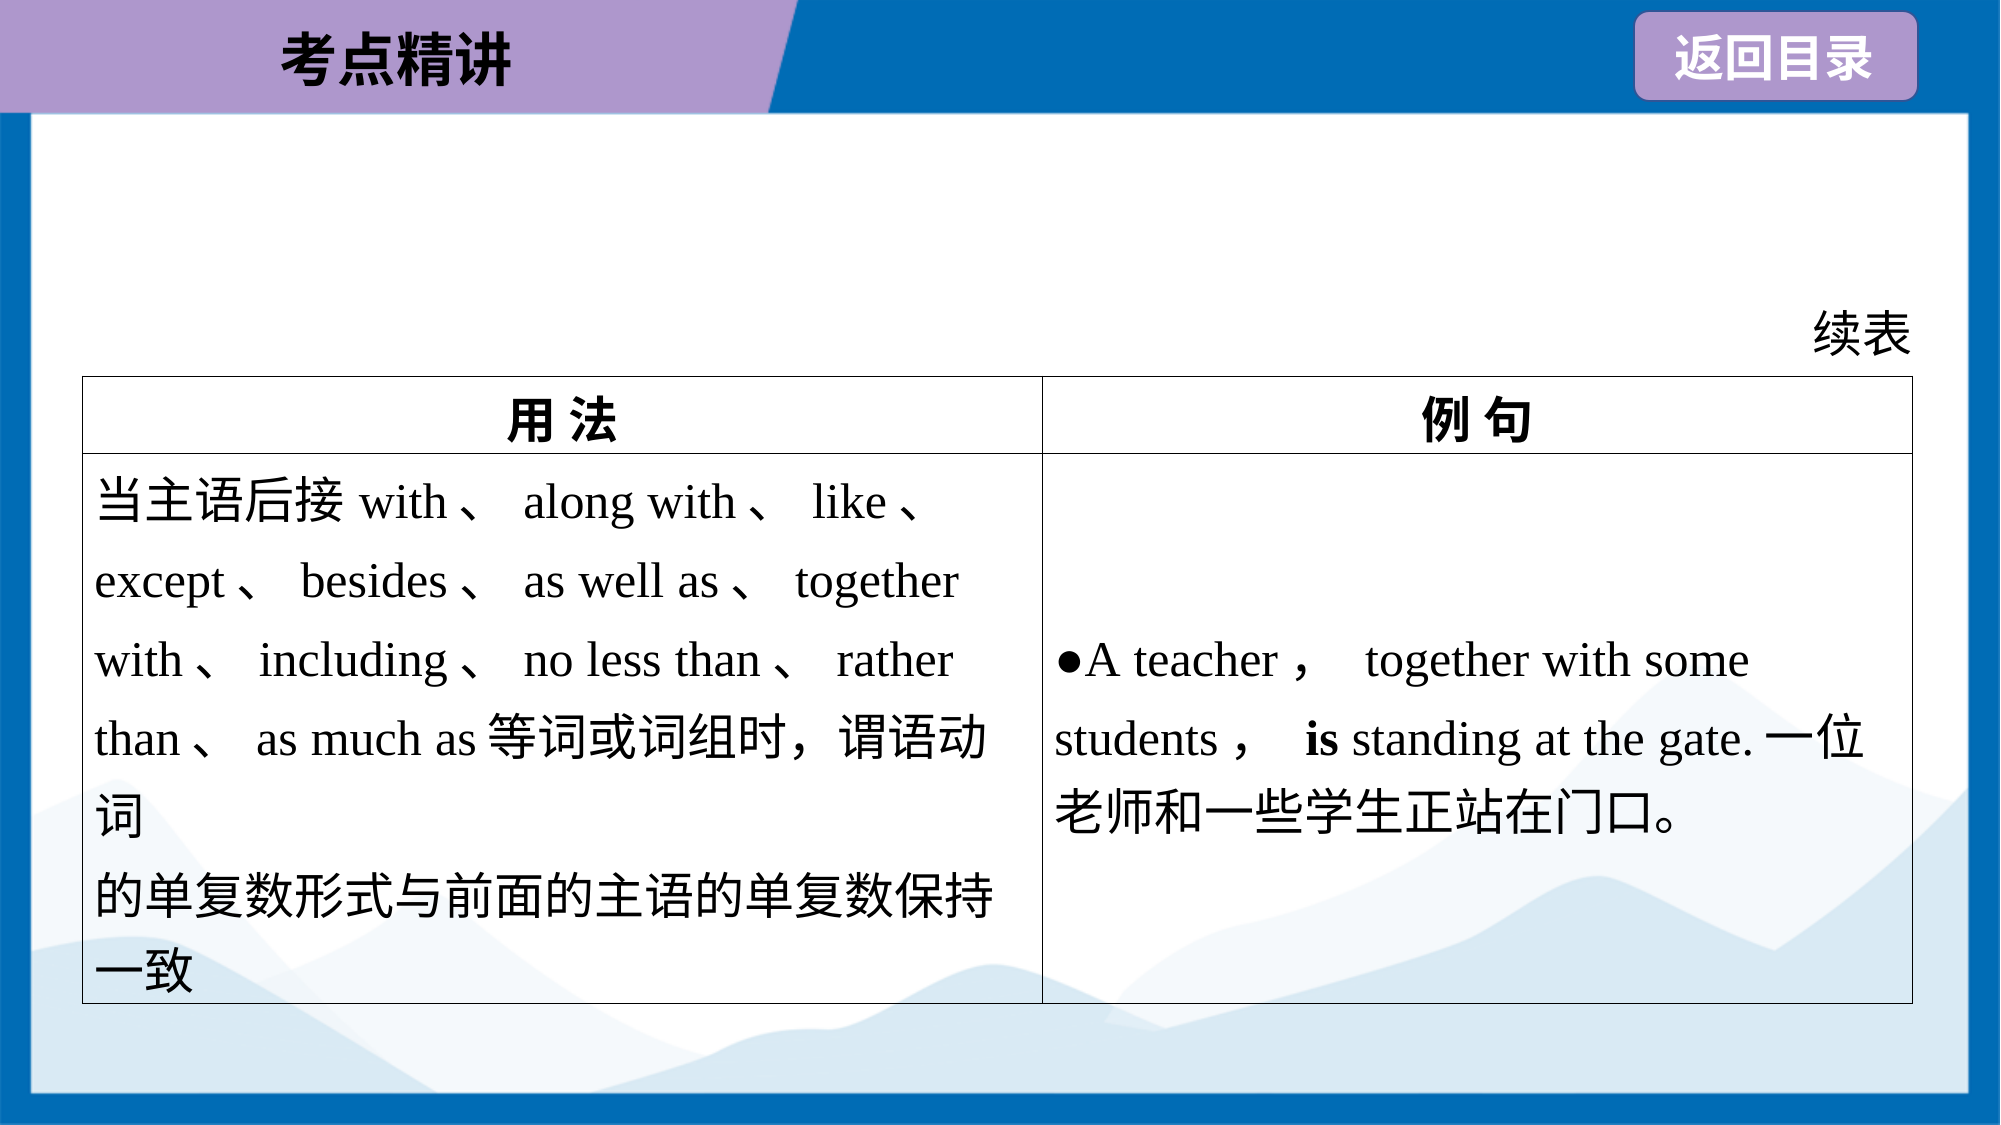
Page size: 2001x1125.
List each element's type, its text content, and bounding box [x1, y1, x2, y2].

table_header 例 句 [1043, 377, 1912, 453]
text_box 续表 [1811, 275, 1913, 363]
table_header 用 法 [83, 377, 1042, 453]
table_cell 当主语后接with、along with、like、 except、besides、as well as、together with、including、no less than、rather than、as much as等词或词组时，谓语动词 的单复数形式与前面的主语的单复数保持 一致 [83, 454, 1042, 1003]
table_cell ●A teacher， together with some students， is standing at the gate.一位 老师和一些学生正站在门口。 [1043, 454, 1912, 1003]
picture [0, 0, 2000, 1125]
